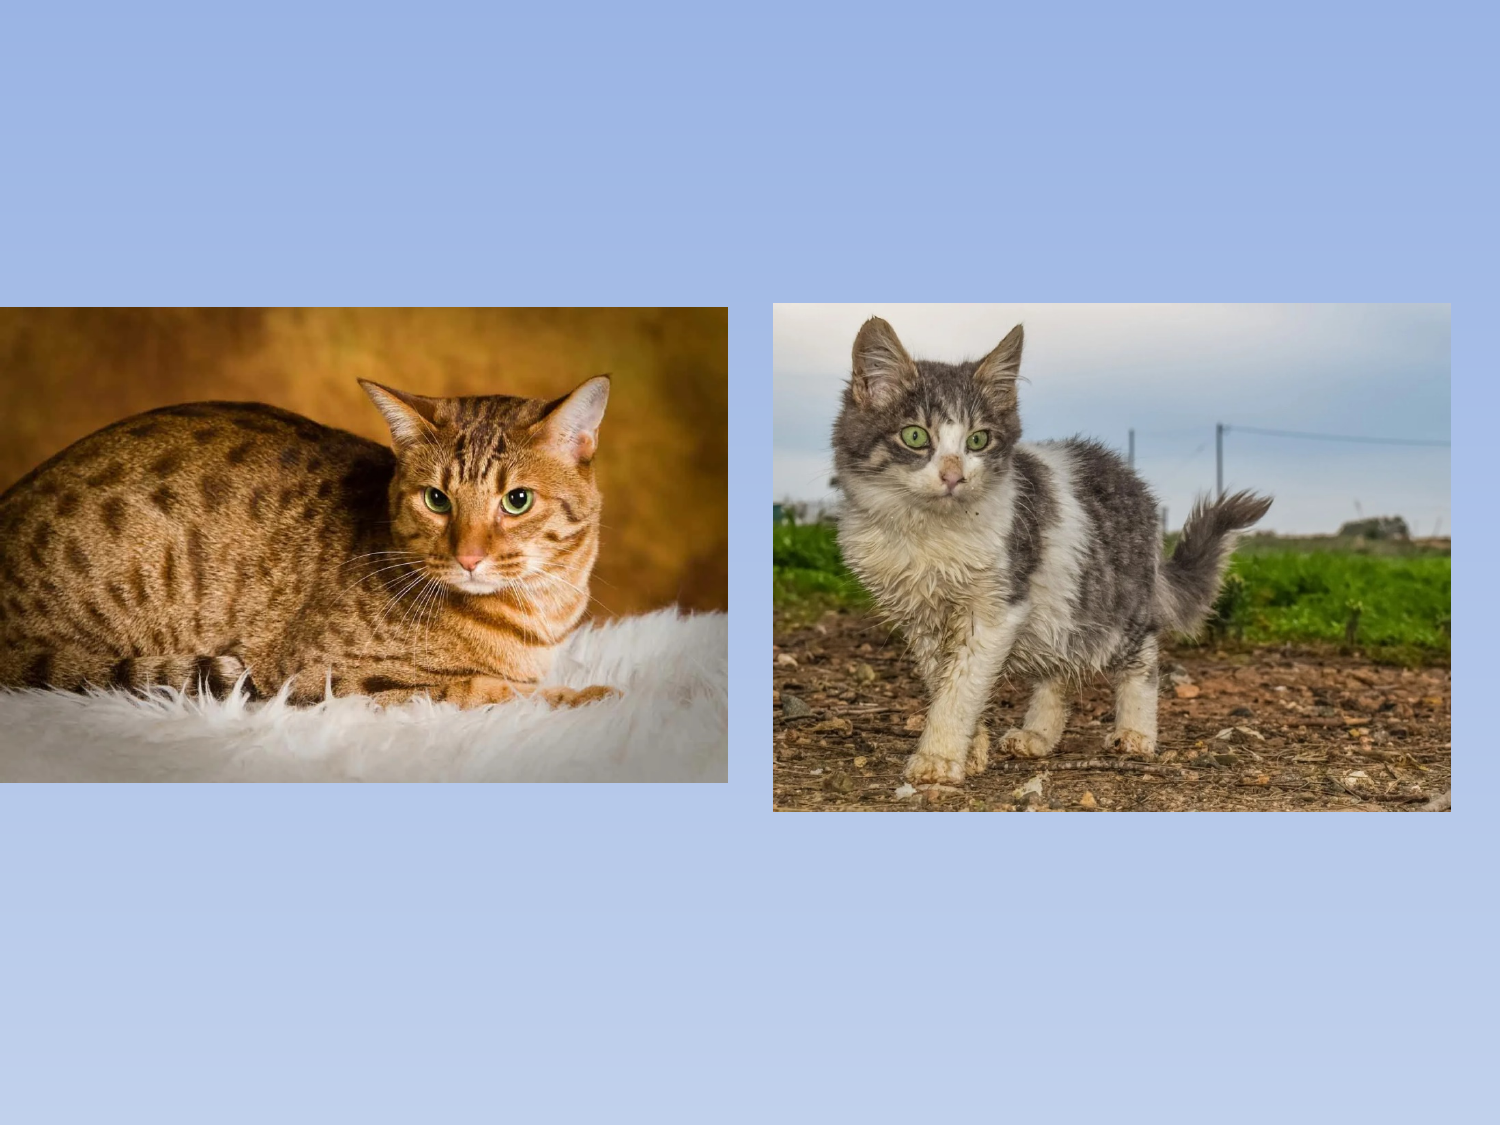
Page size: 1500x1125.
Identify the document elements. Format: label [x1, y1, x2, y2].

picture [773, 303, 1451, 812]
picture [0, 306, 728, 783]
